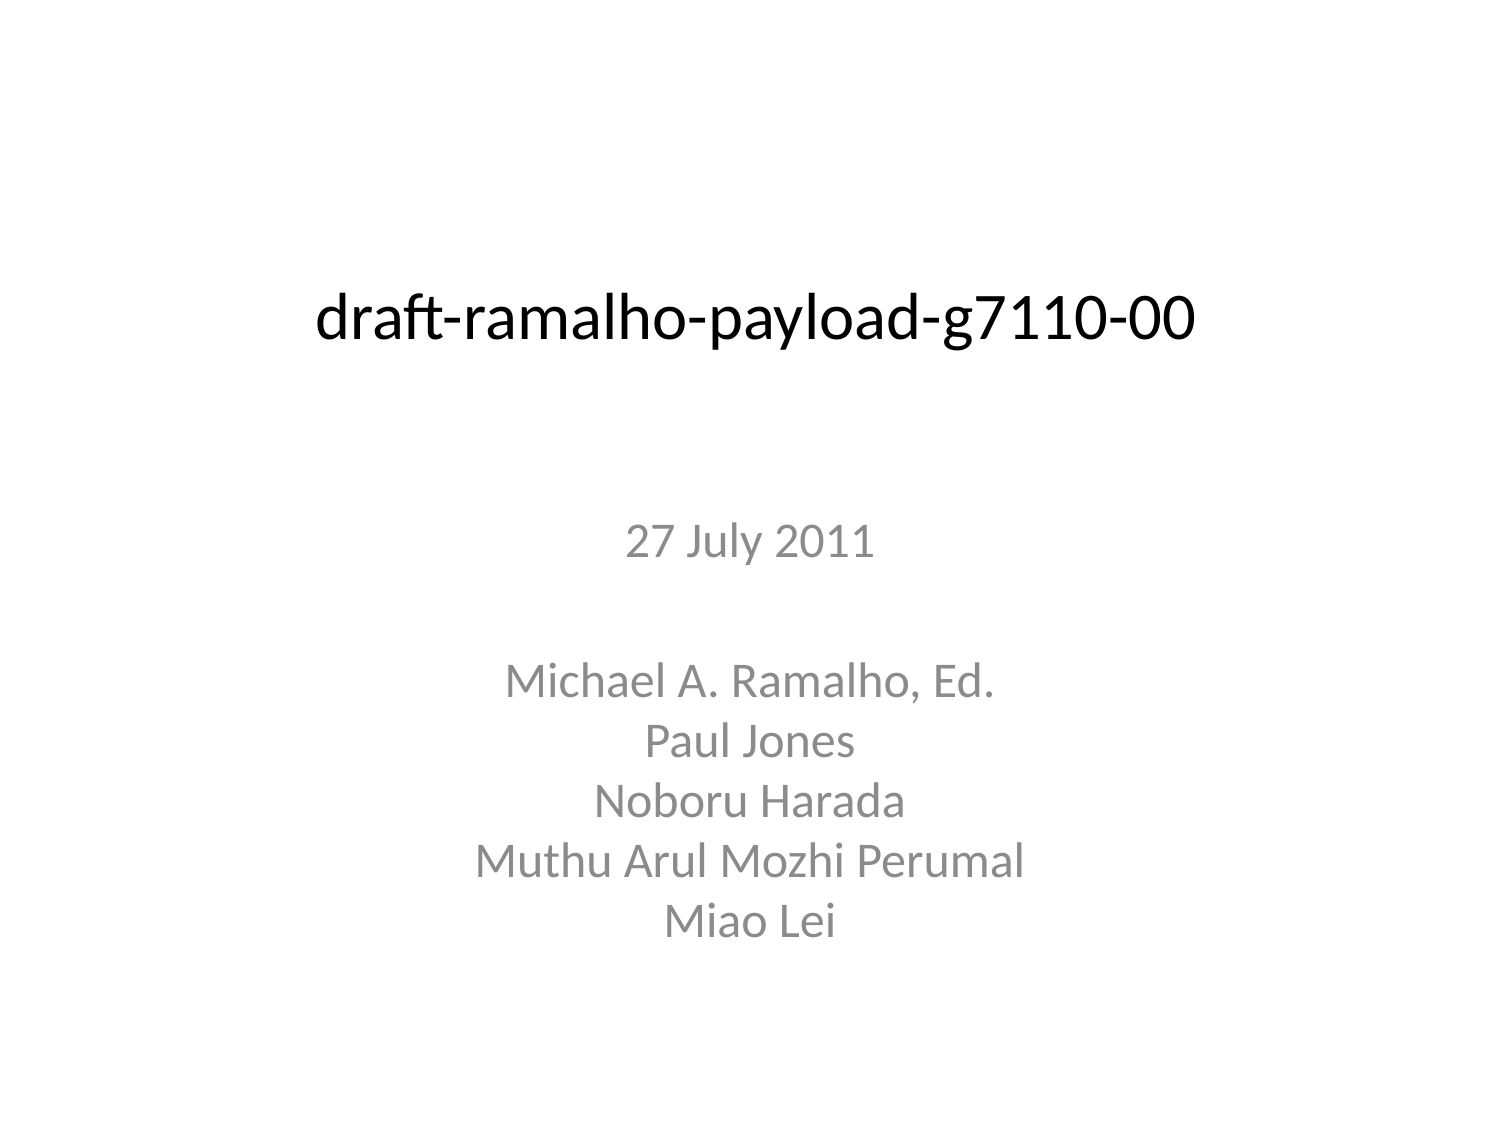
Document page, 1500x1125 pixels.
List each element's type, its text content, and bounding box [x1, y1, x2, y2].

subtitle 27 July 2011 Michael A. Ramalho, Ed. Paul Jones Noboru Harada Muthu Arul Mozhi Perumal Miao Lei [224, 499, 1276, 1013]
title draft-ramalho-payload-g7110-00 [74, 137, 1438, 488]
